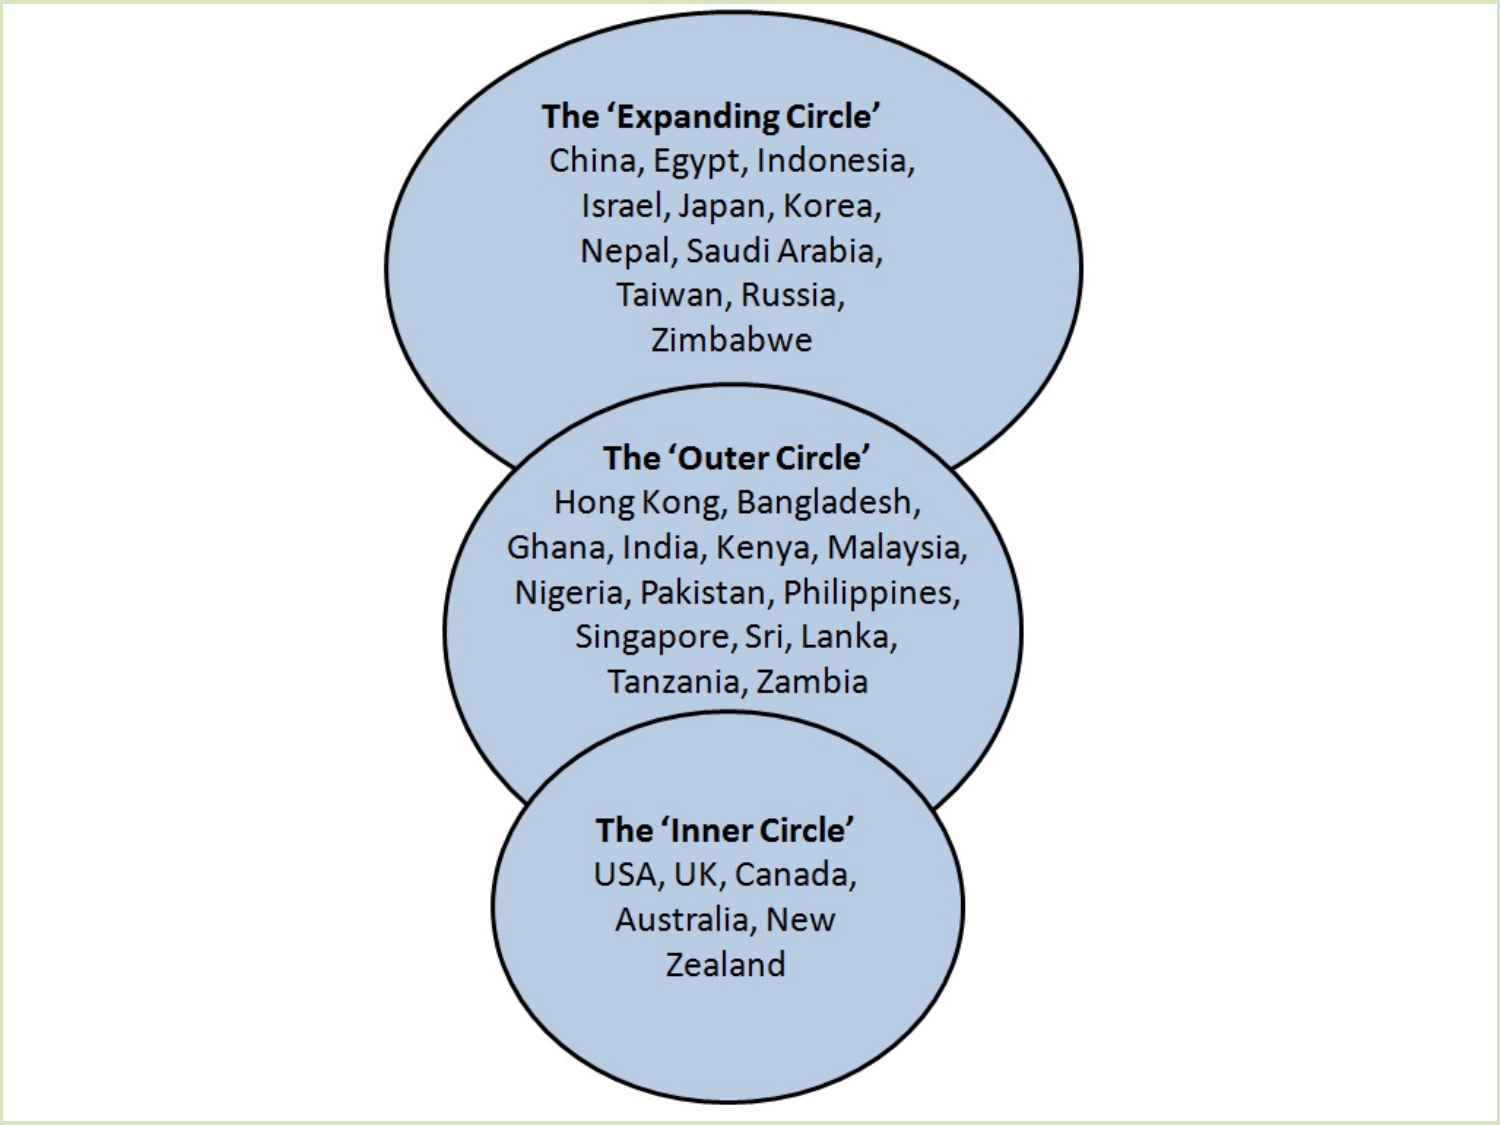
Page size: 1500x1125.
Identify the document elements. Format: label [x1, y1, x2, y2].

list [3, 4, 1497, 1121]
